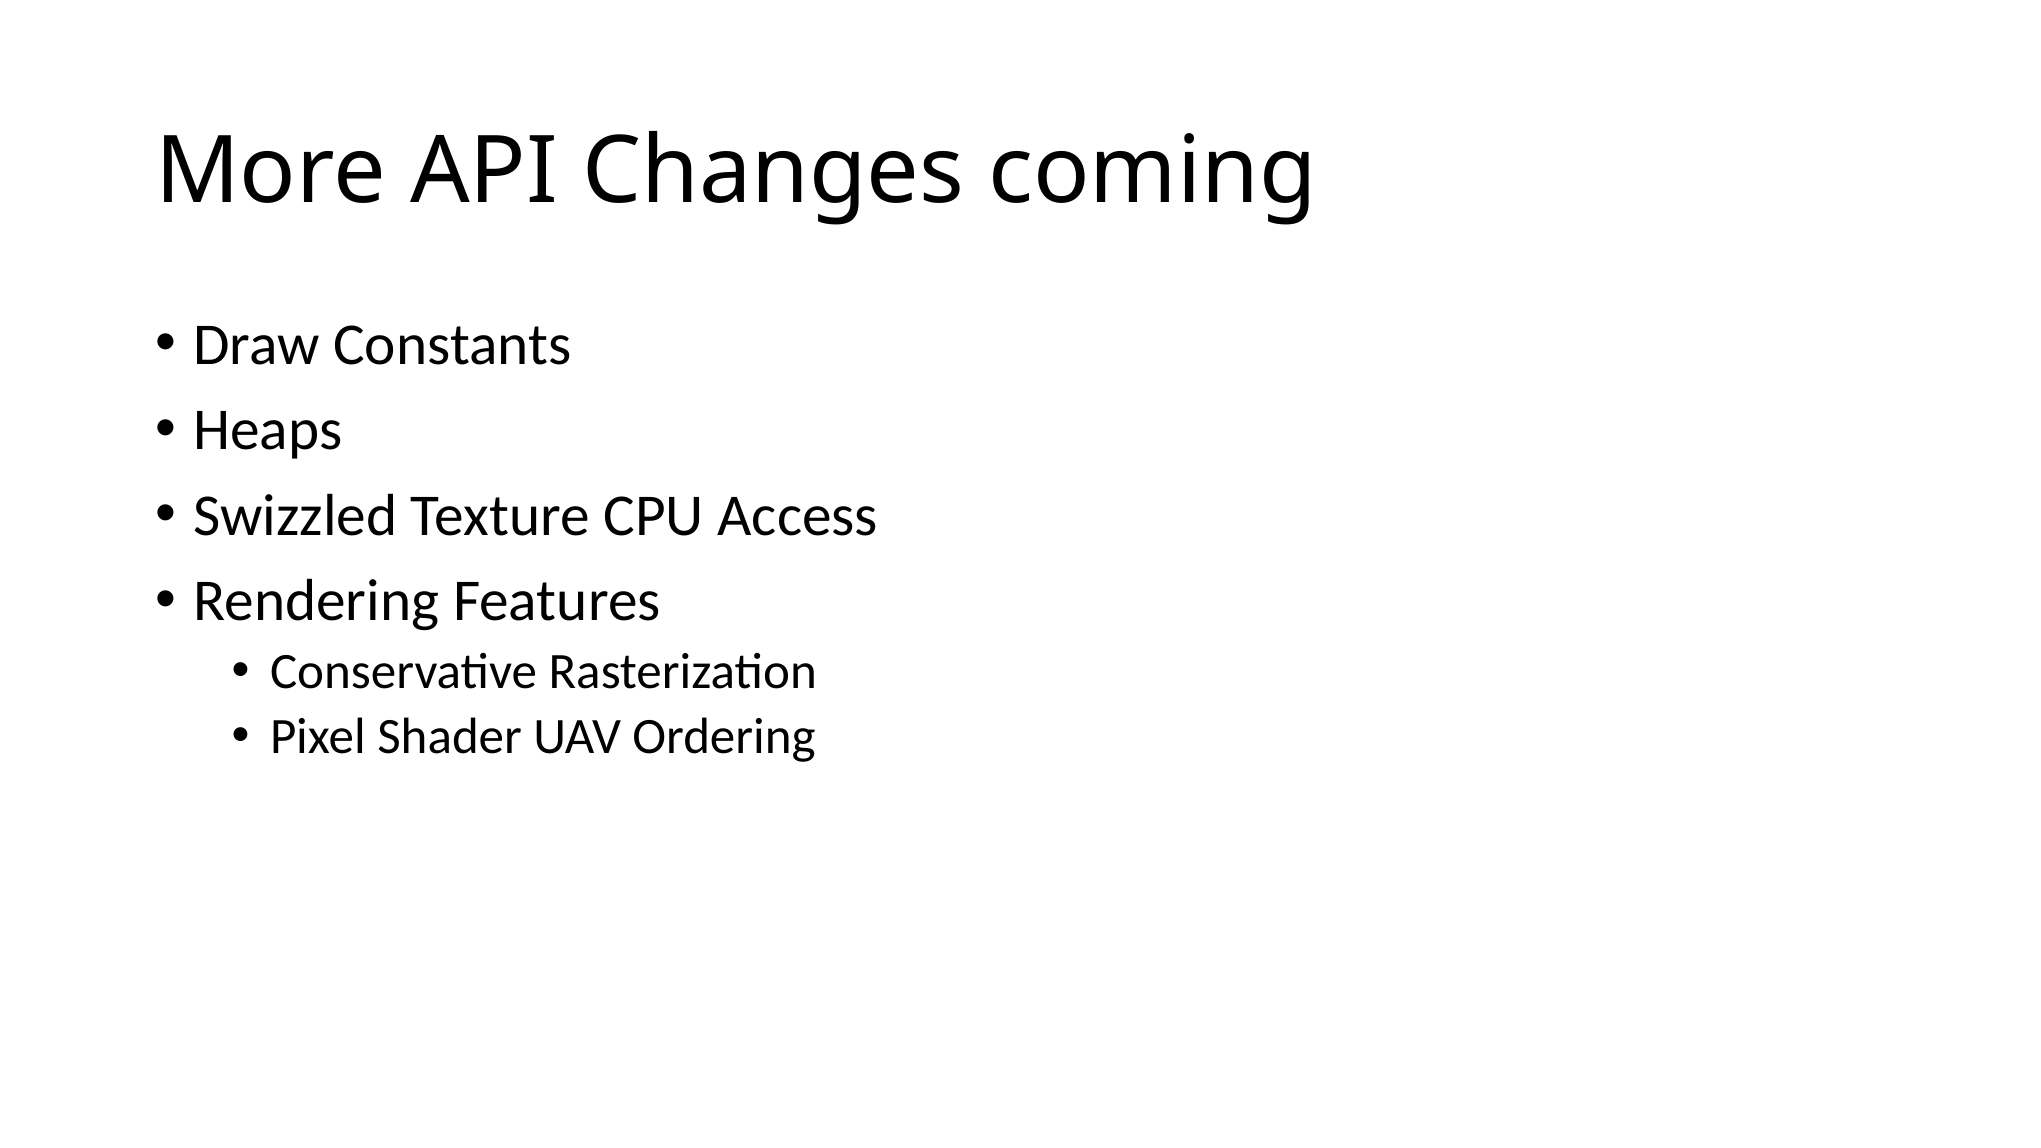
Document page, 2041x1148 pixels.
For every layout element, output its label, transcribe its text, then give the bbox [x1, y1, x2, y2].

list Draw Constants Heaps Swizzled Texture CPU Access Rendering Features Conservative Rasterization Pixel Shader UAV Ordering [140, 305, 1900, 1034]
title More API Changes coming [140, 61, 1900, 283]
